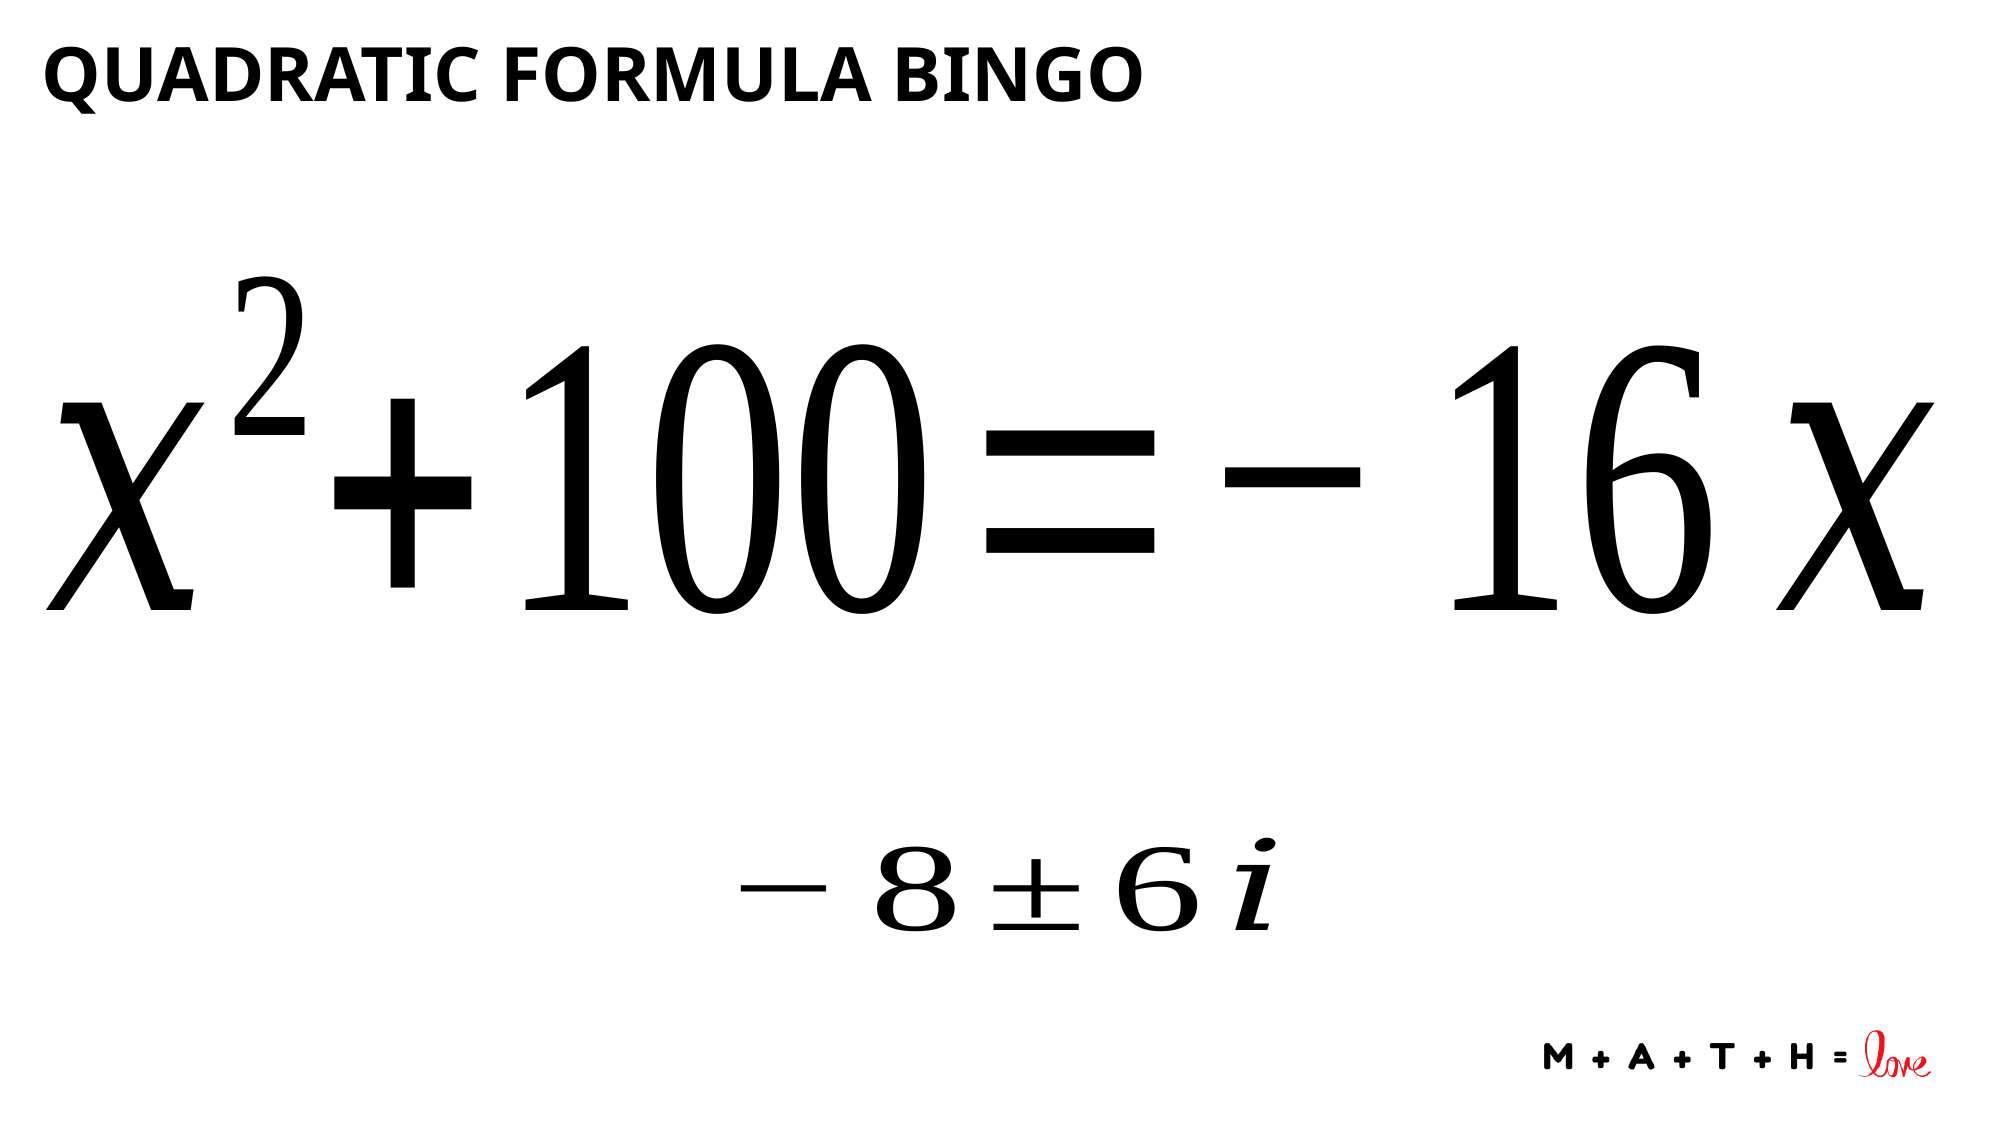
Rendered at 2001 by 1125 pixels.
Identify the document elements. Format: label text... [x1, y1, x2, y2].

picture [1528, 1026, 1941, 1082]
text_box QUADRATIC FORMULA BINGO [27, 18, 1323, 124]
